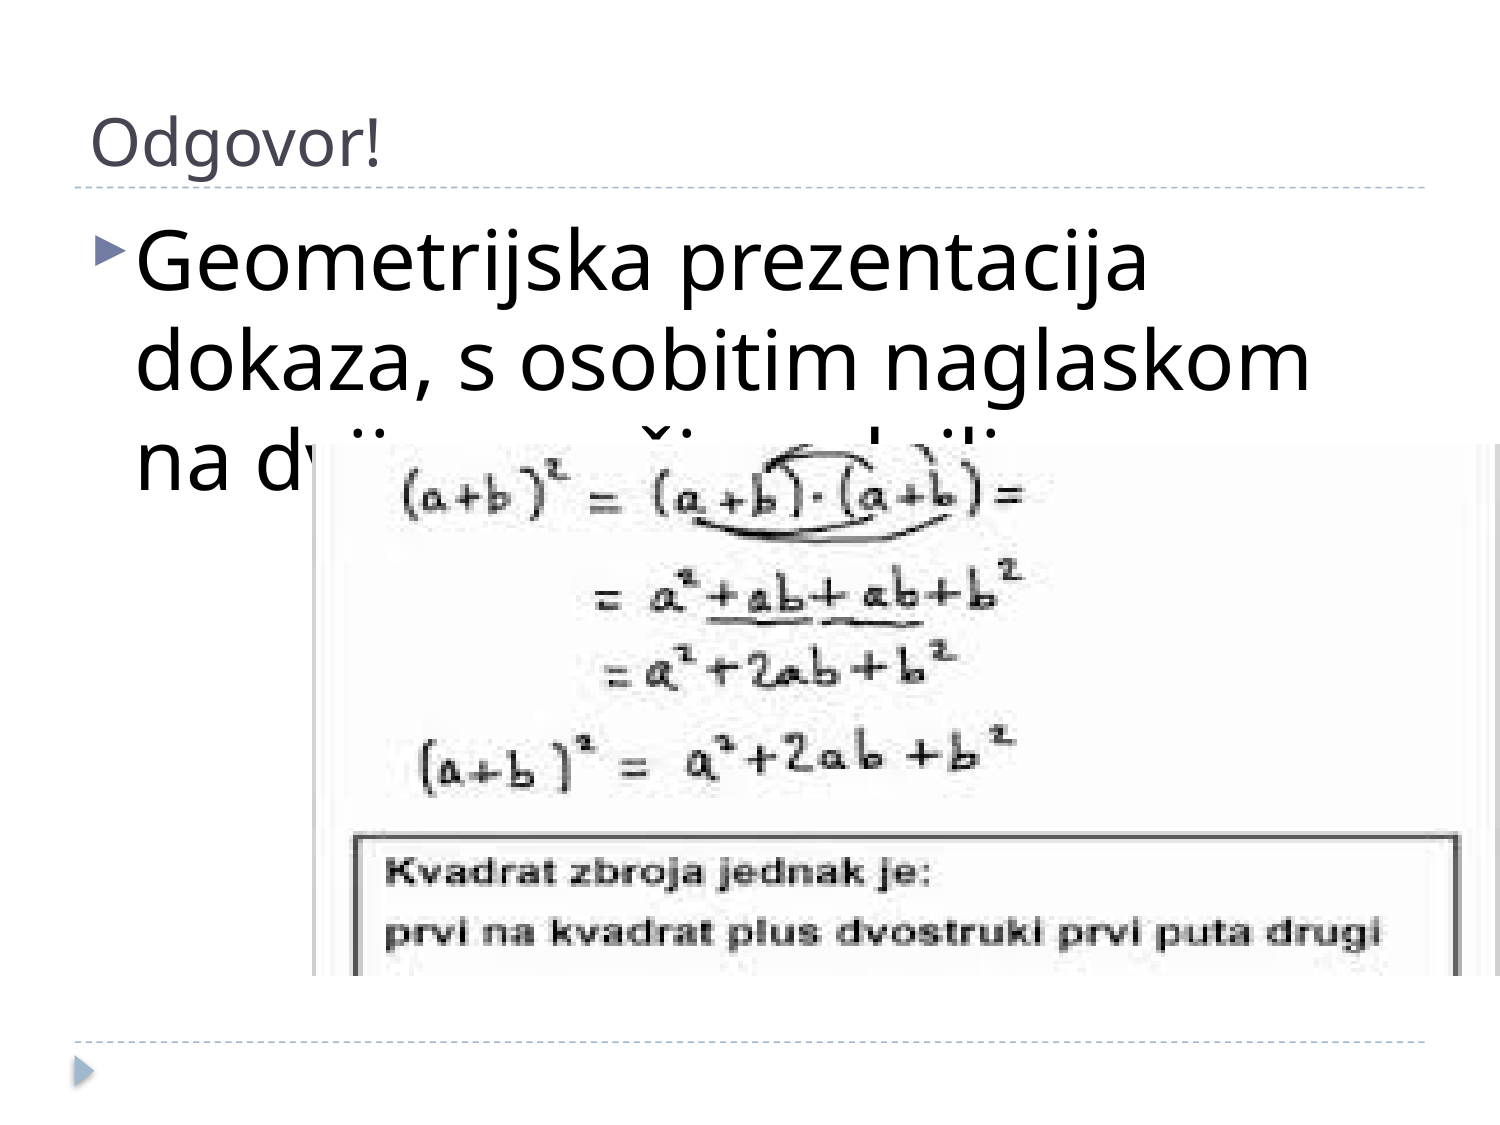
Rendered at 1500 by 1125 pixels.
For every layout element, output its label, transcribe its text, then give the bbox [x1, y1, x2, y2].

picture [312, 444, 1500, 977]
list Geometrijska prezentacija dokaza, s osobitim naglaskom na dvije površine ab ili: [75, 200, 1425, 1010]
title Odgovor! [75, 24, 1425, 188]
